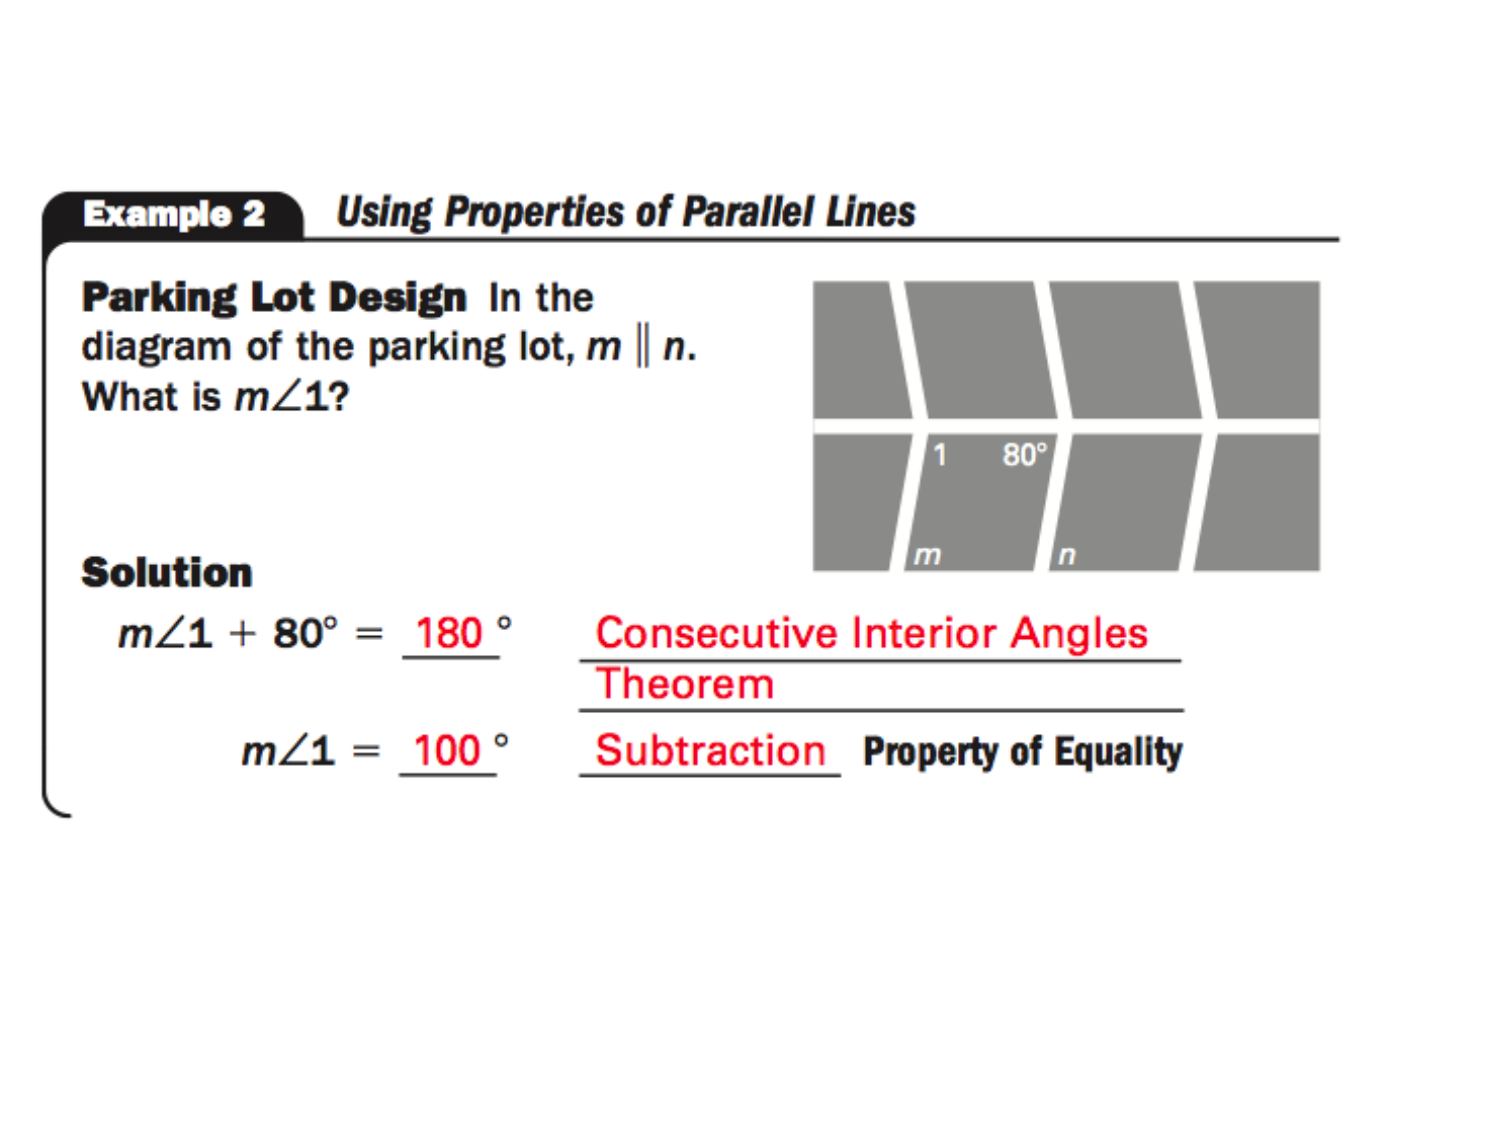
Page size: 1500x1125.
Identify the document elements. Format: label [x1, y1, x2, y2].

list [0, 170, 1388, 873]
